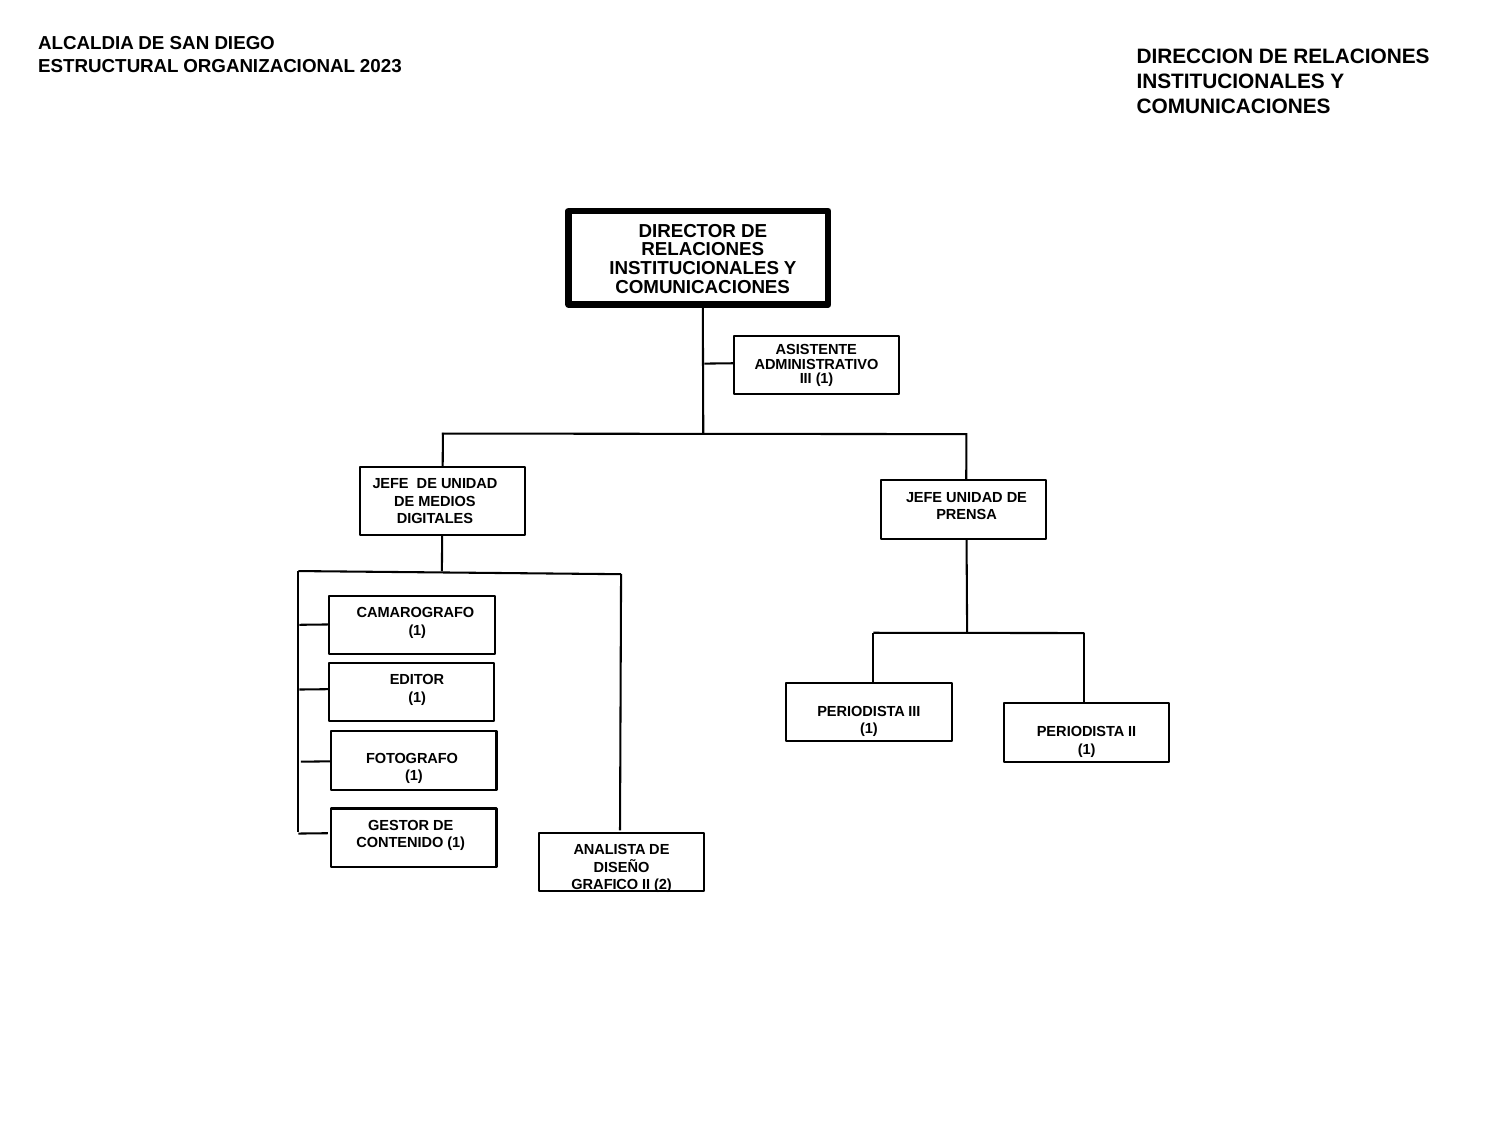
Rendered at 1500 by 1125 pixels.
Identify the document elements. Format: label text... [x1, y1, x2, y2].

text_box DIRECCION DE RELACIONES INSTITUCIONALES Y COMUNICACIONES [1121, 35, 1500, 125]
text_box ALCALDIA DE SAN DIEGO ESTRUCTURAL ORGANIZACIONAL 2023 [23, 23, 555, 84]
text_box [298, 210, 1170, 902]
